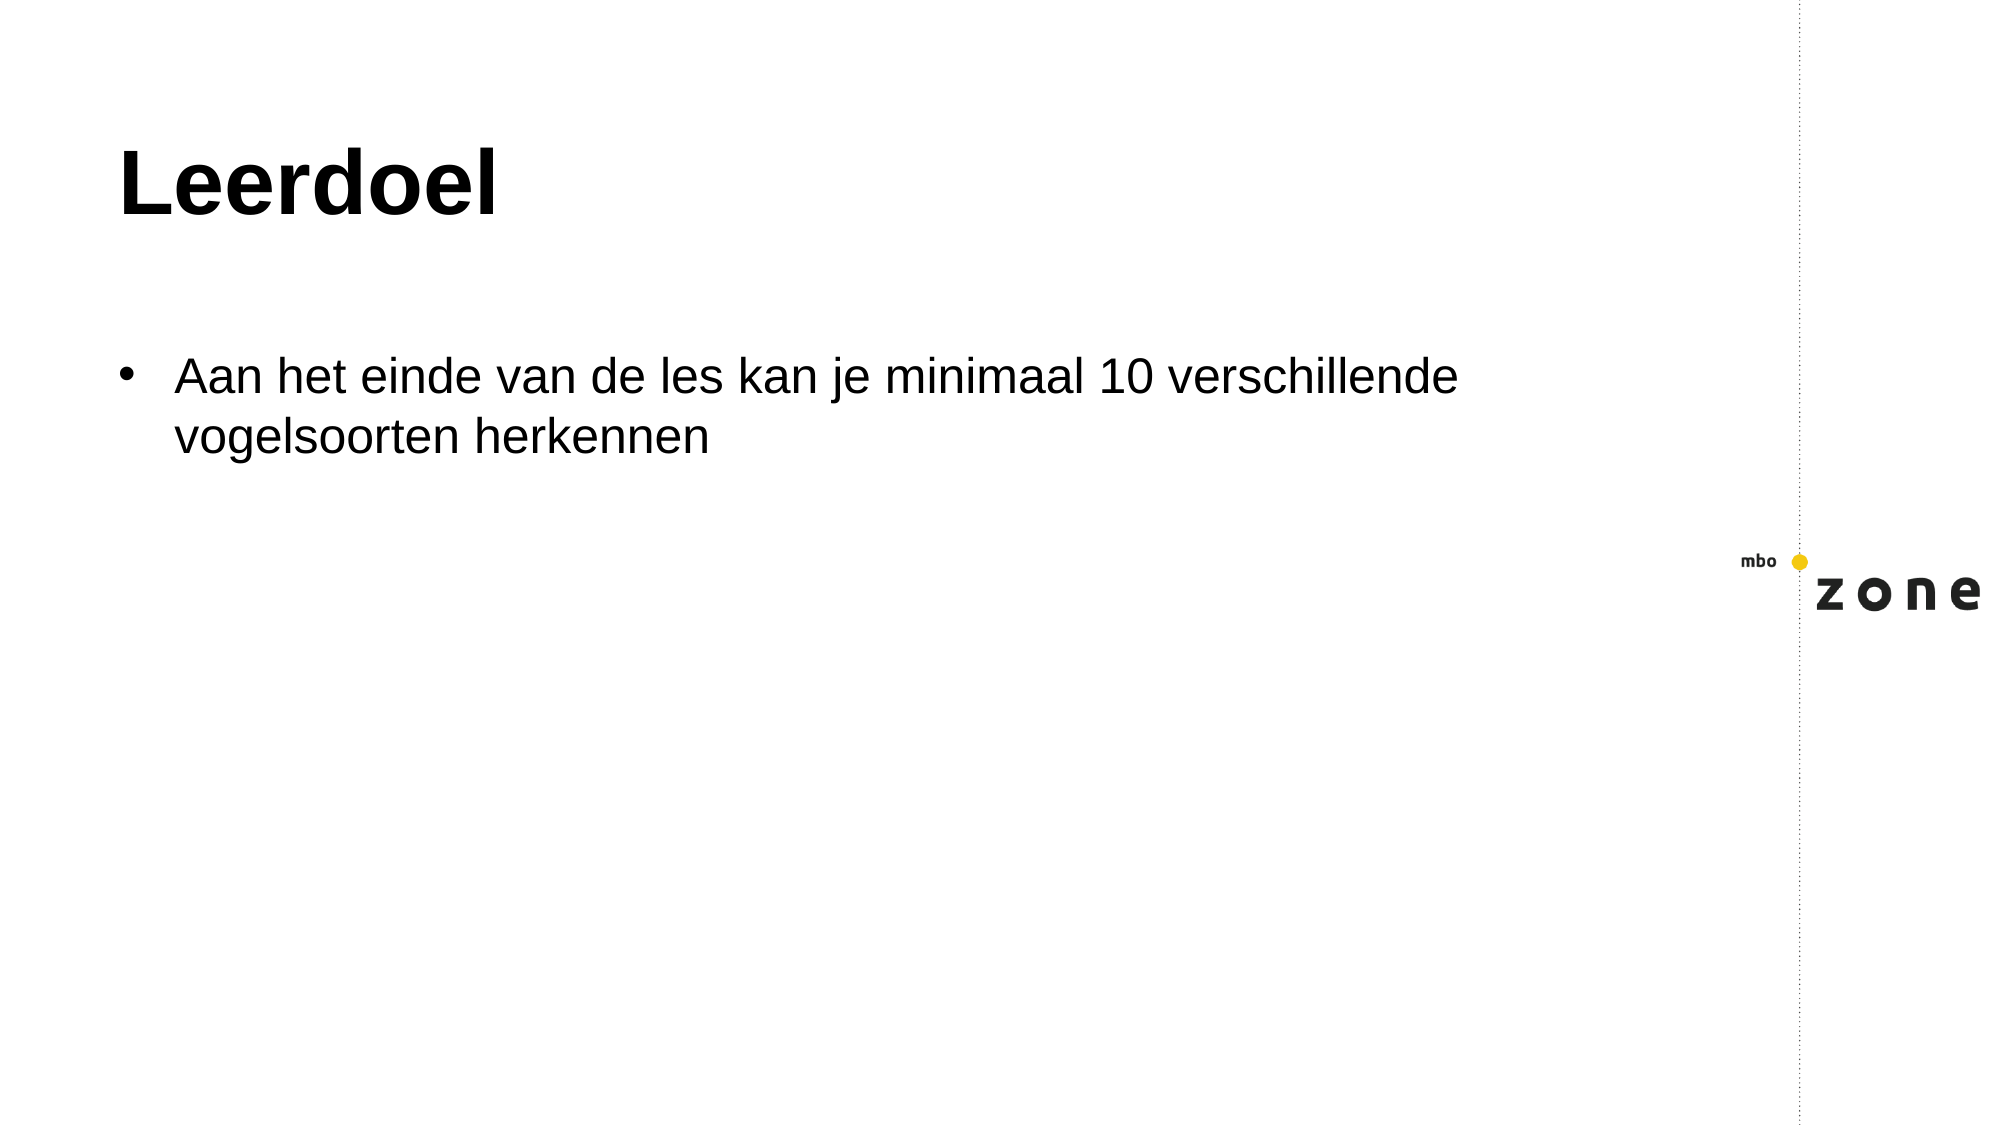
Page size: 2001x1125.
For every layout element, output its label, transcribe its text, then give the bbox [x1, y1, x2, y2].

title Leerdoel [118, 135, 1477, 254]
subtitle Aan het einde van de les kan je minimaal 10 verschillende vogelsoorten herkennen [118, 343, 1477, 850]
picture [1596, 0, 2001, 1125]
